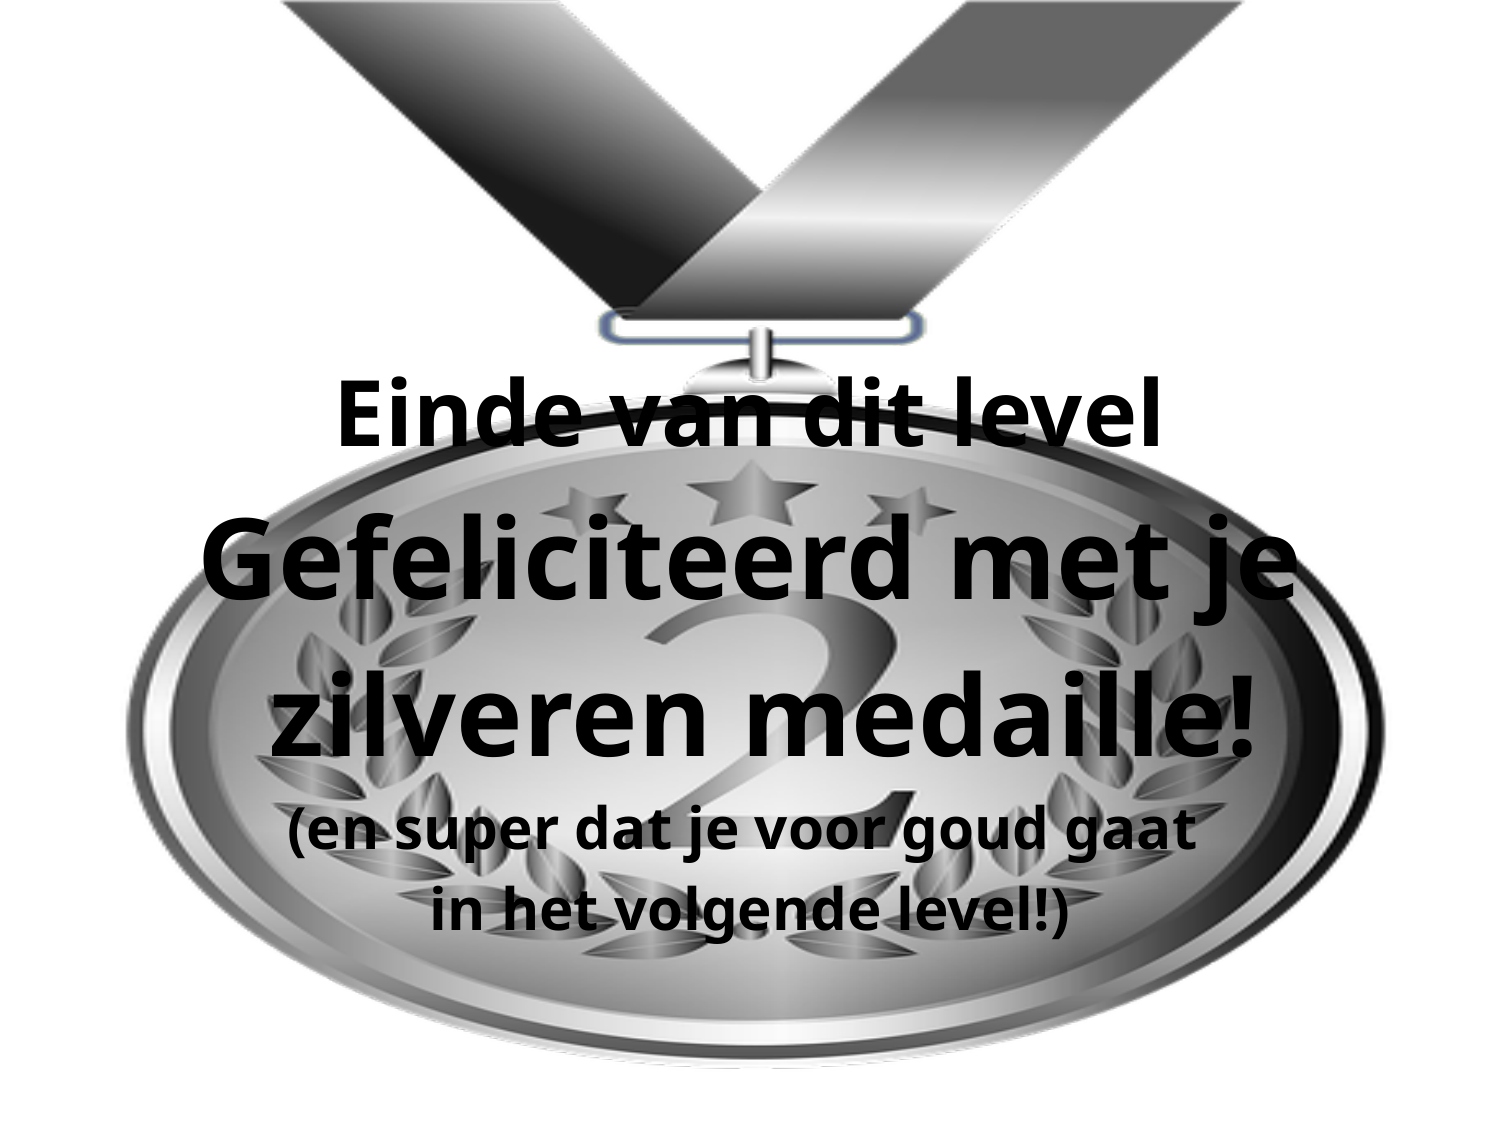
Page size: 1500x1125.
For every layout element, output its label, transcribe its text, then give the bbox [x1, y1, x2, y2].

list Einde van dit level Gefeliciteerd met je zilveren medaille! (en super dat je voor goud gaat in het volgende level!) [75, 90, 1425, 1125]
picture [0, 0, 1500, 1125]
